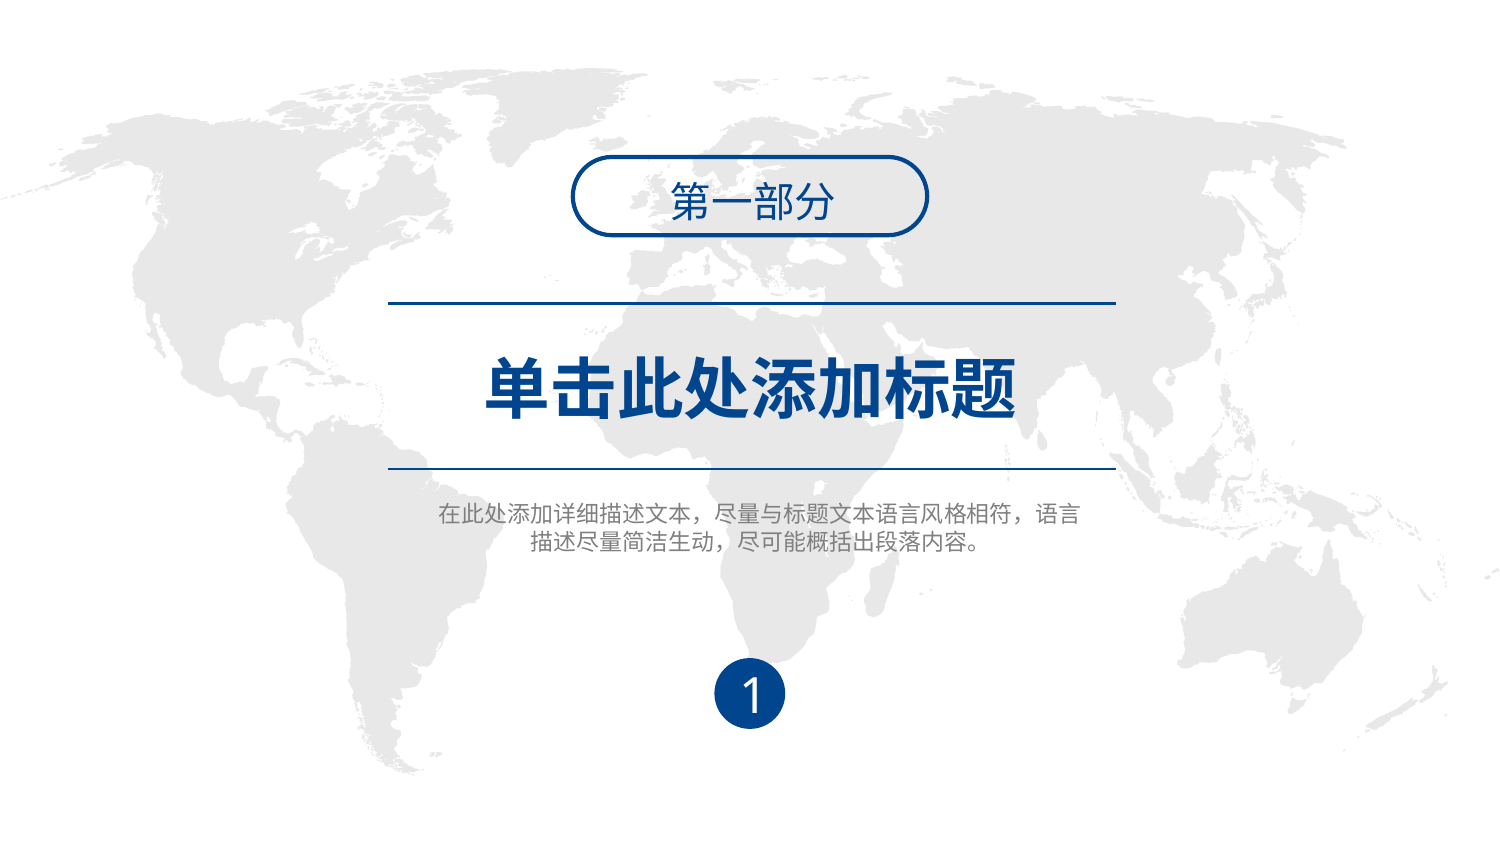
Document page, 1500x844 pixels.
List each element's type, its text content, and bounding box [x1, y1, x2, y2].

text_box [572, 156, 928, 236]
text_box 1 [712, 655, 788, 732]
text_box 单击此处添加标题 [468, 339, 1033, 434]
text_box 在此处添加详细描述文本，尽量与标题文本语言风格相符，语言描述尽量简洁生动，尽可能概括出段落内容。 [419, 492, 1102, 563]
